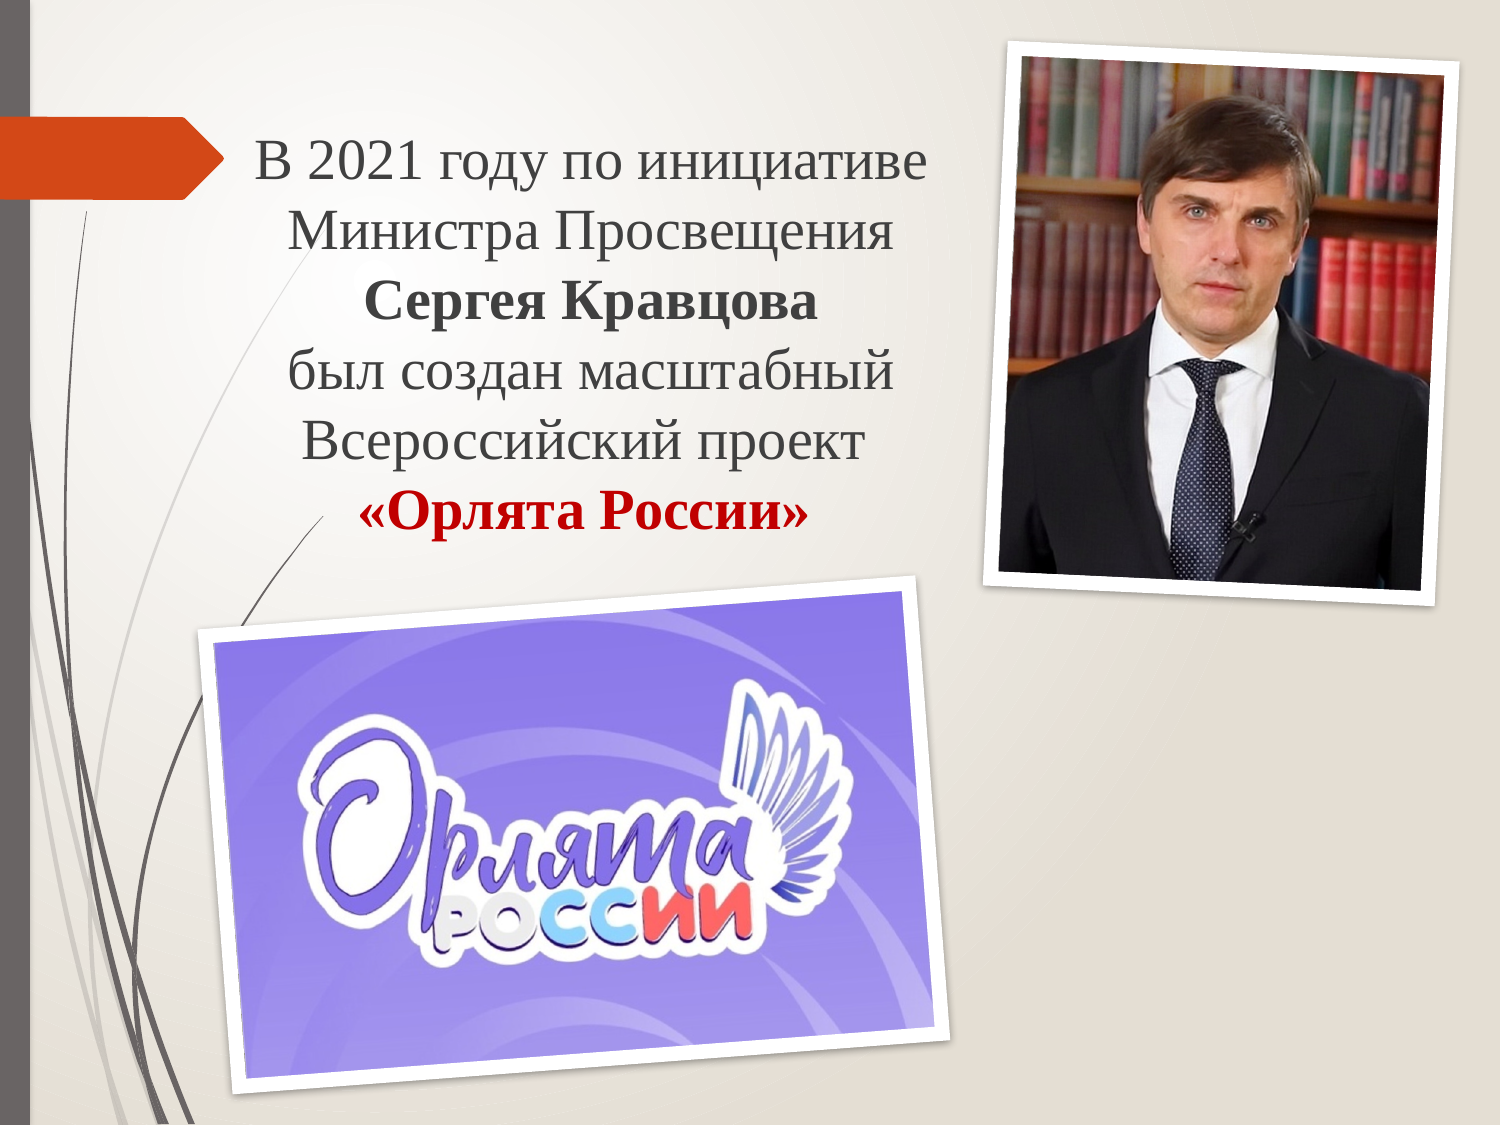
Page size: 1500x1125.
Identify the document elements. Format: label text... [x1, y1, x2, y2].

picture [215, 592, 934, 1078]
list В 2021 году по инициативе Министра Просвещения Сергея Кравцова был создан масштабный Всероссийский проект «Орлята России» [147, 113, 1036, 614]
picture [999, 57, 1444, 590]
